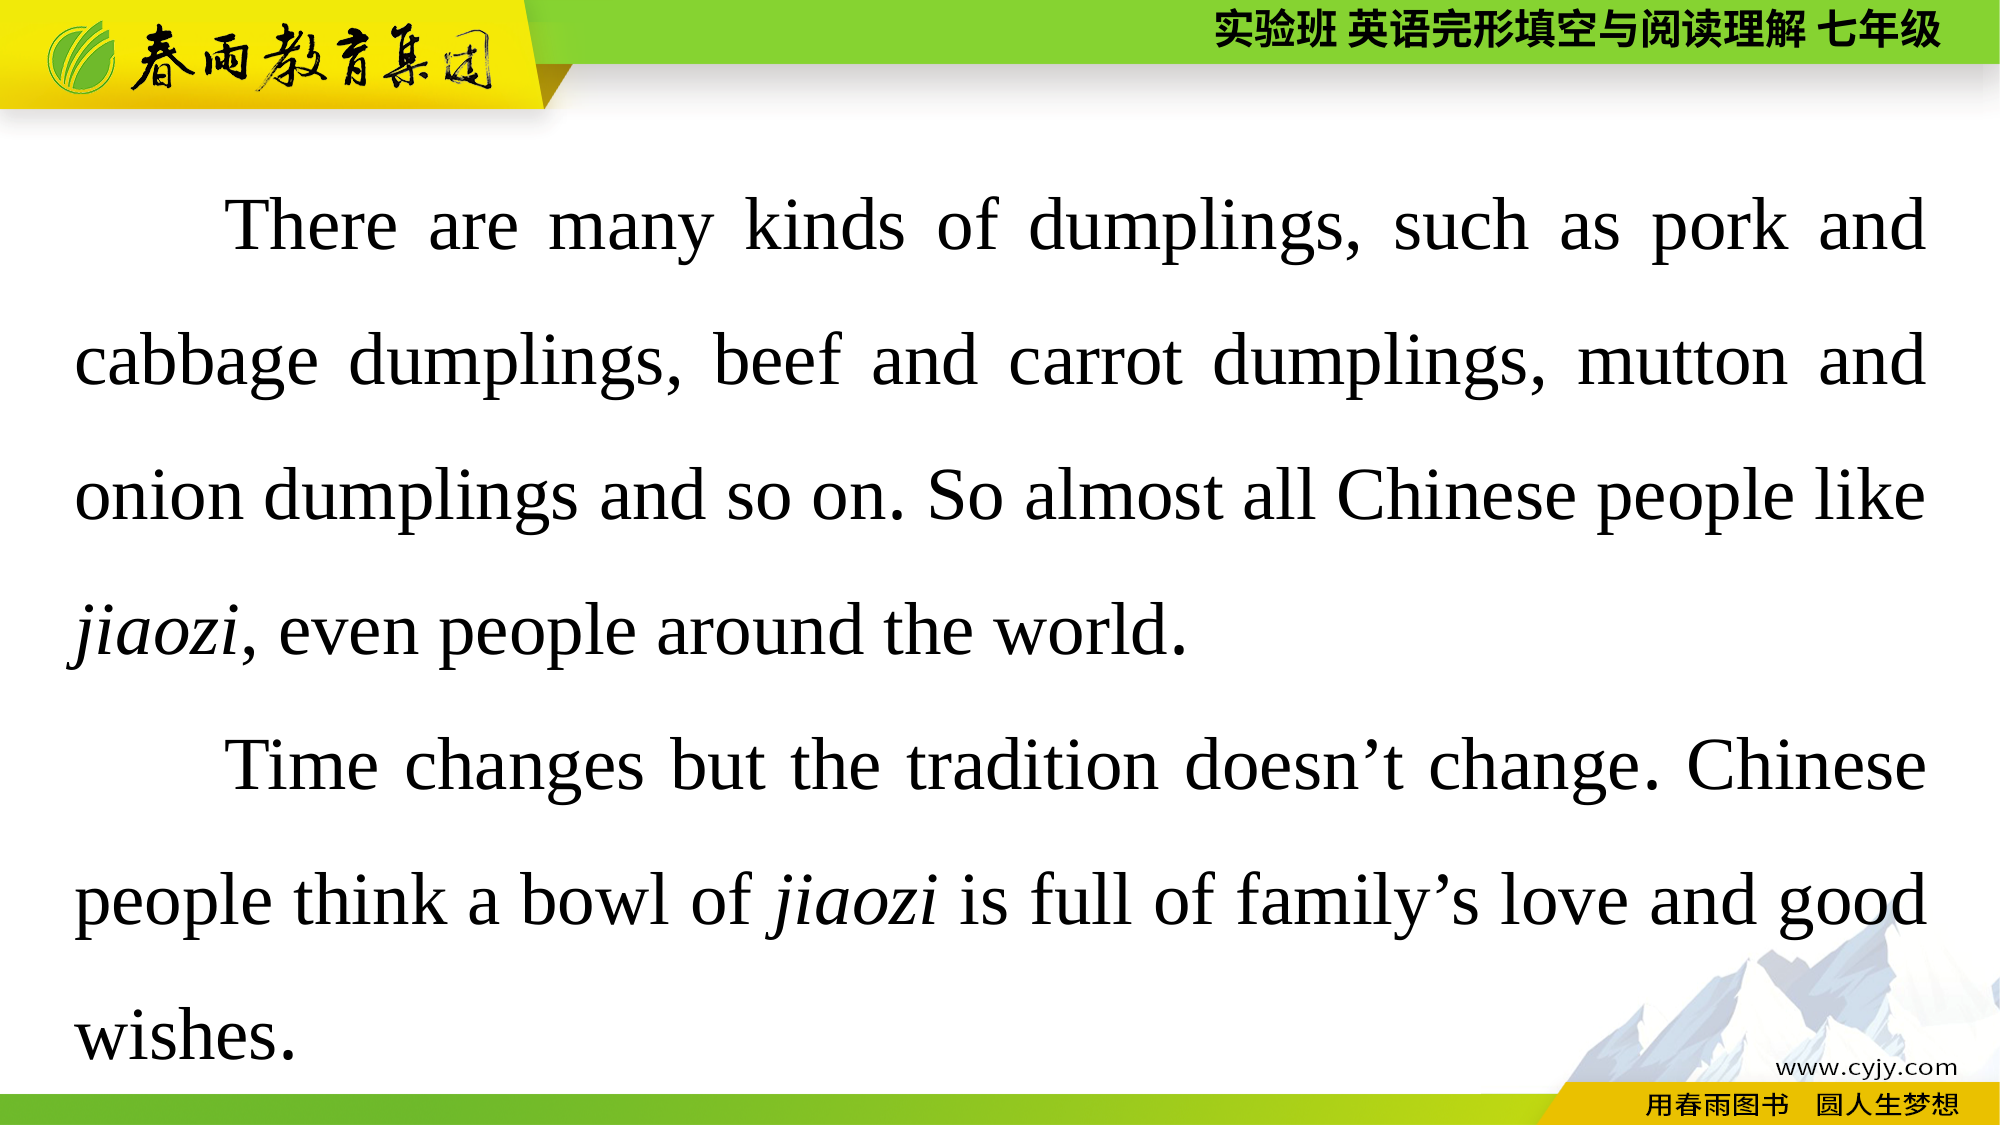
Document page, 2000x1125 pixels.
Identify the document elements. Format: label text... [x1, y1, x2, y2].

list There are many kinds of dumplings, such as pork and cabbage dumplings, beef and carrot dumplings, mutton and onion dumplings and so on. So almost all Chinese people like jiaozi, even people around the world. Time changes but the tradition doesn’t change. Chinese people think a bowl of jiaozi is full of family’s love and good wishes. [59, 122, 1944, 1092]
picture [0, 0, 2000, 1125]
